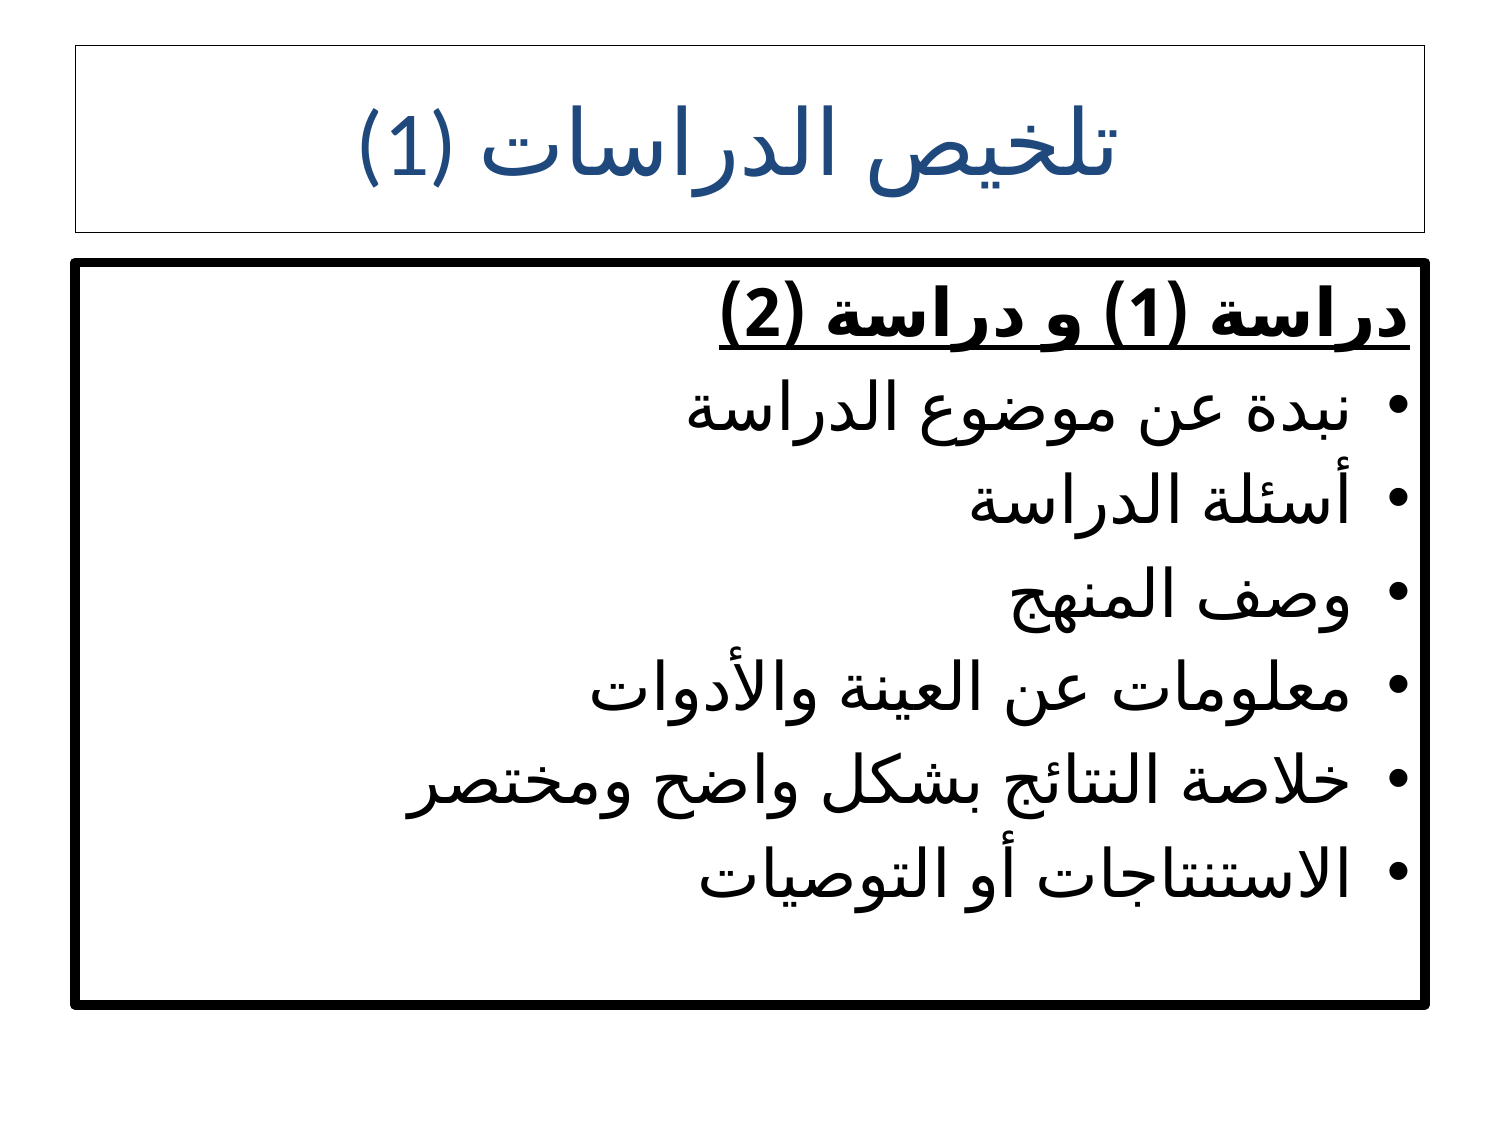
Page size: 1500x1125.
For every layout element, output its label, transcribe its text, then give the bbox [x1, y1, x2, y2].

list دراسة (1) و دراسة (2) نبدة عن موضوع الدراسة أسئلة الدراسة وصف المنهج معلومات عن العينة والأدوات خلاصة النتائج بشكل واضح ومختصر الاستنتاجات أو التوصيات [75, 262, 1425, 1005]
title (1) تلخيص الدراسات [75, 45, 1425, 233]
